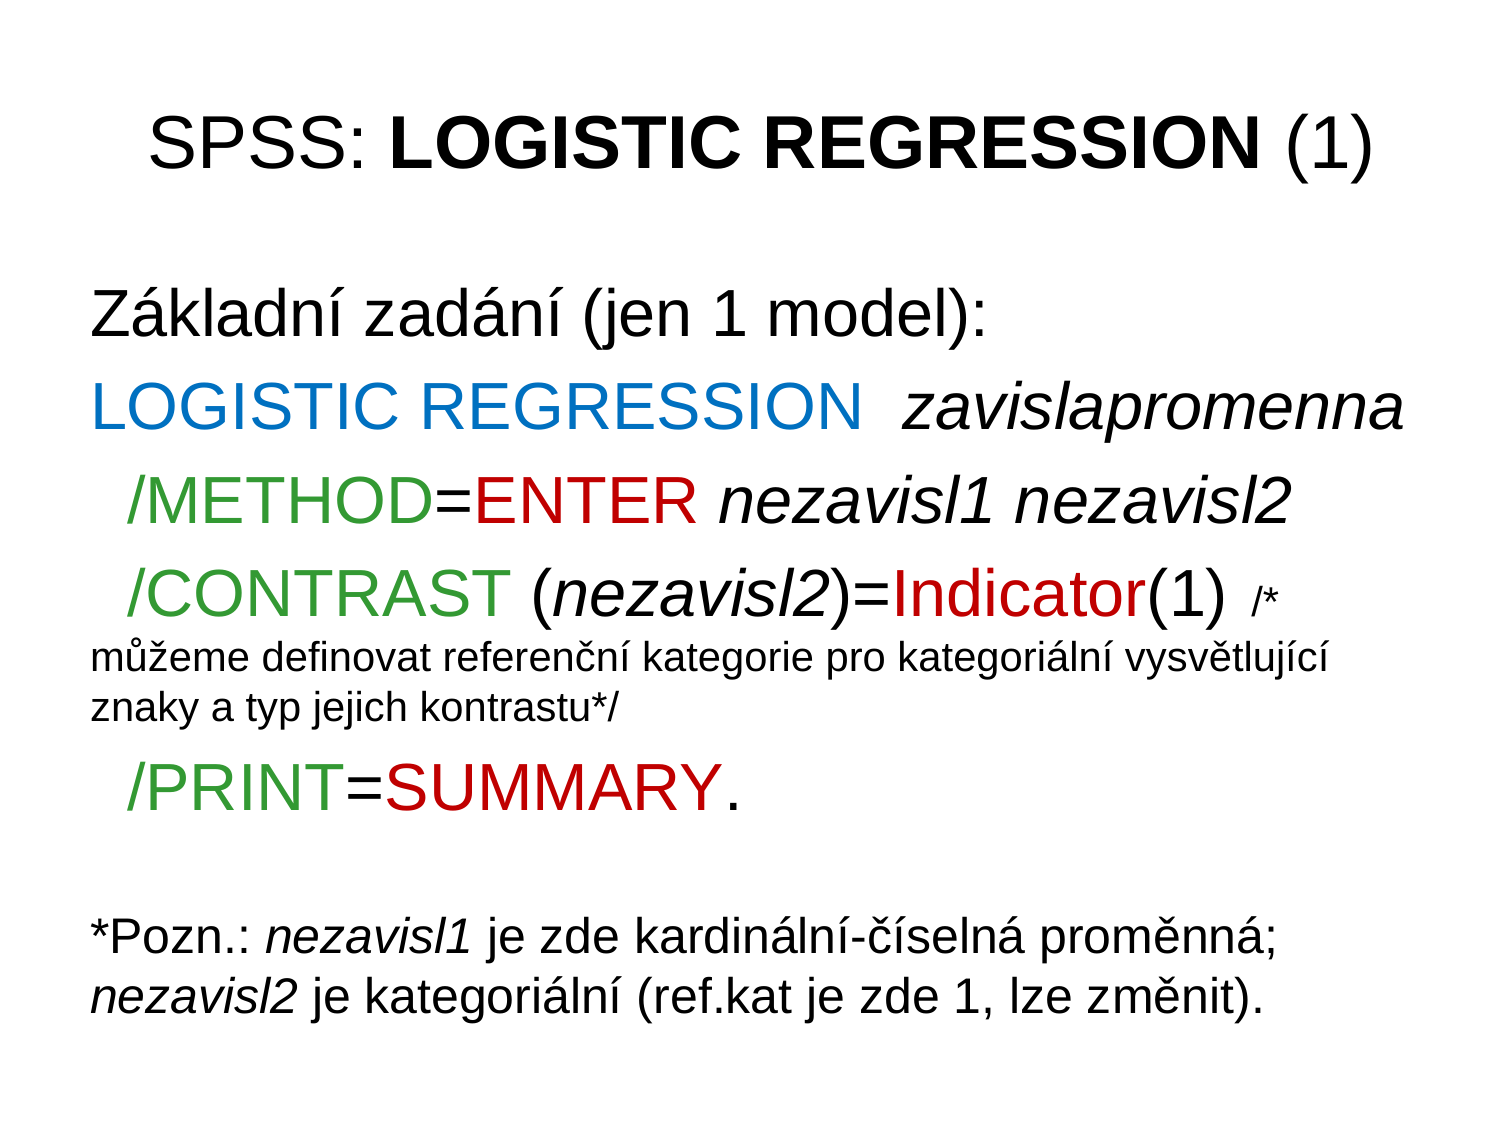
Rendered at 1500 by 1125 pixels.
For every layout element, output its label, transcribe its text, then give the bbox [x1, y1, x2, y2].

title SPSS: LOGISTIC REGRESSION (1) [53, 45, 1471, 233]
list Základní zadání (jen 1 model): LOGISTIC REGRESSION zavislapromenna /METHOD=ENTER nezavisl1 nezavisl2 /CONTRAST (nezavisl2)=Indicator(1) /* můžeme definovat referenční kategorie pro kategoriální vysvětlující znaky a typ jejich kontrastu*/ /PRINT=SUMMARY. *Pozn.: nezavisl1 je zde kardinální-číselná proměnná; nezavisl2 je kategoriální (ref.kat je zde 1, lze změnit). [75, 262, 1436, 1047]
